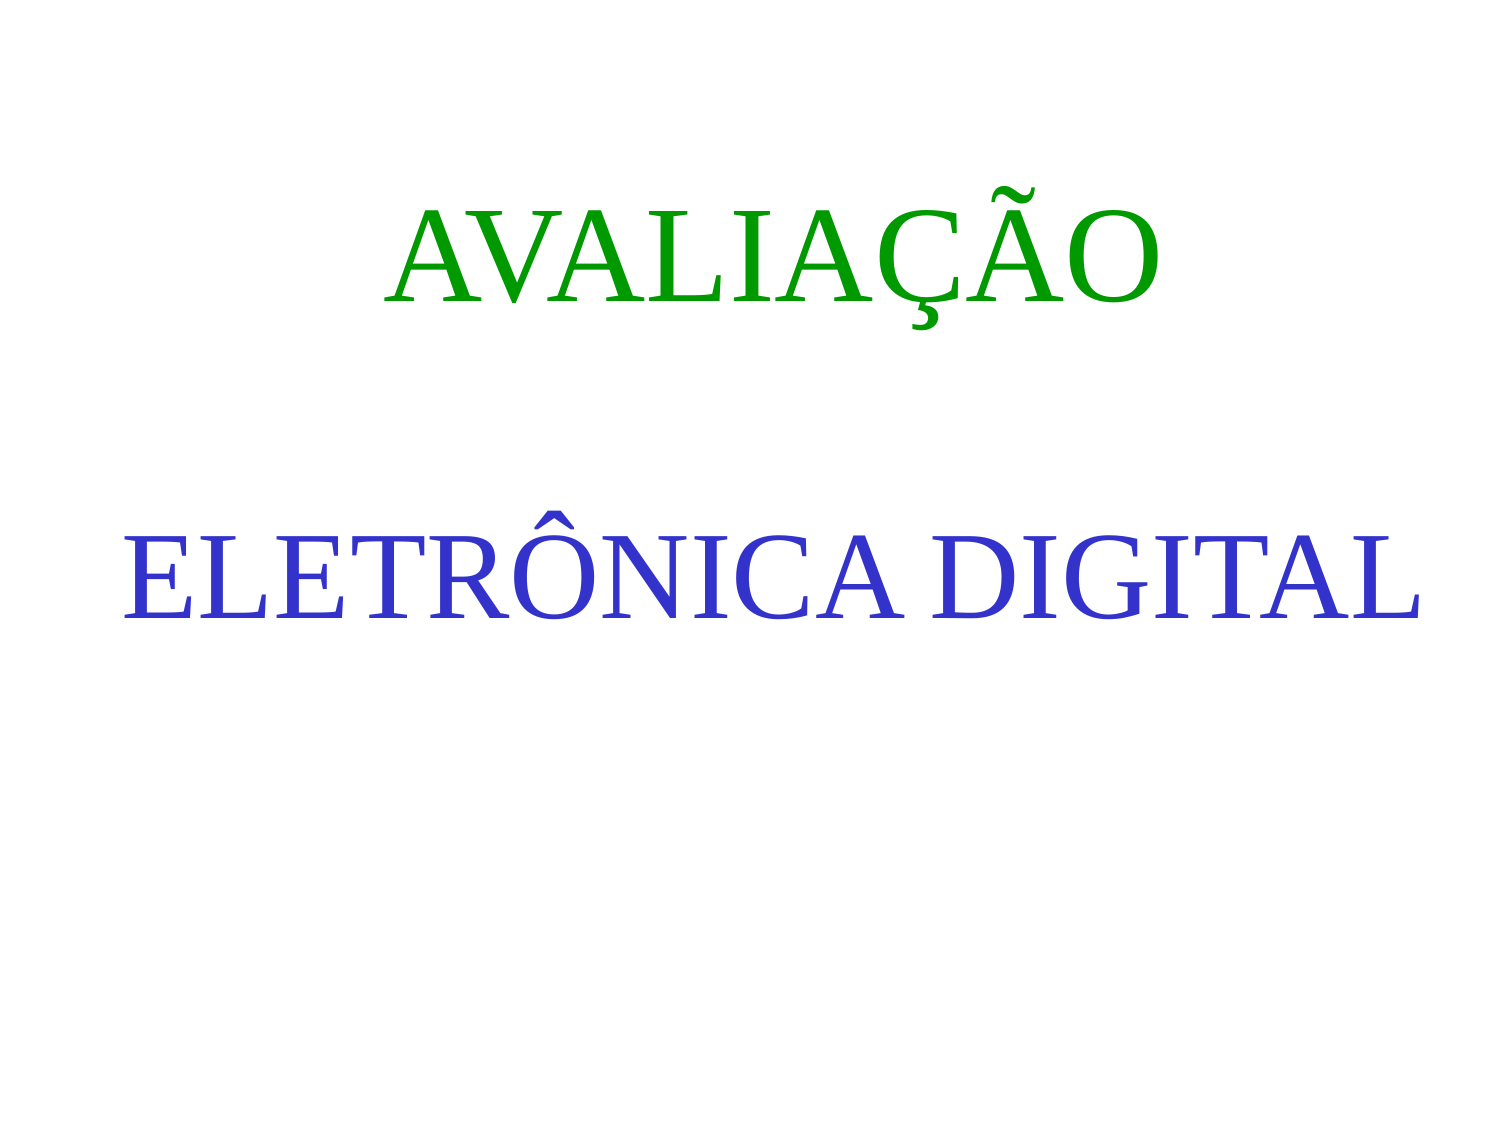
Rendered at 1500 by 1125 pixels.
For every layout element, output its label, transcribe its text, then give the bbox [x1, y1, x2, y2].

text_box AVALIAÇÃO ELETRÔNICA DIGITAL [106, 155, 1442, 951]
